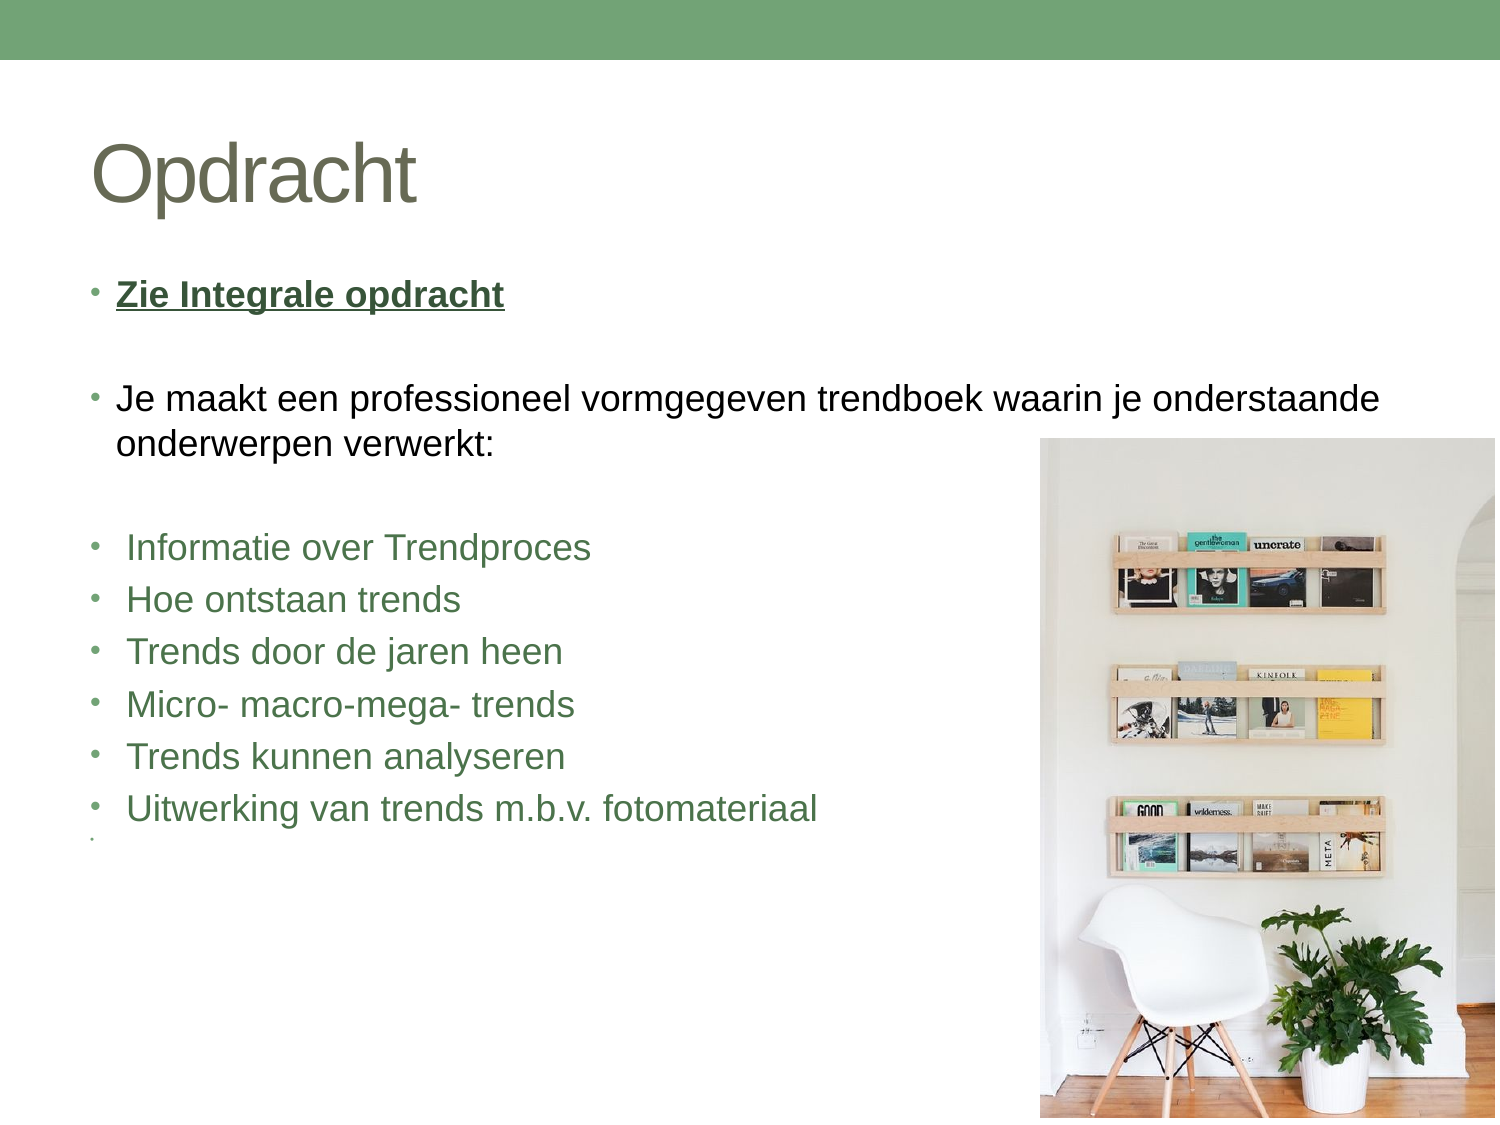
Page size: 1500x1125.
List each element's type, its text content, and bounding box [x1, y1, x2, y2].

list Zie Integrale opdracht Je maakt een professioneel vormgegeven trendboek waarin je onderstaande onderwerpen verwerkt: Informatie over Trendproces Hoe ontstaan trends Trends door de jaren heen Micro- macro-mega- trends Trends kunnen analyseren Uitwerking van trends m.b.v. fotomateriaal [75, 262, 1471, 858]
picture [1040, 438, 1495, 1118]
title Opdracht [75, 87, 1425, 250]
